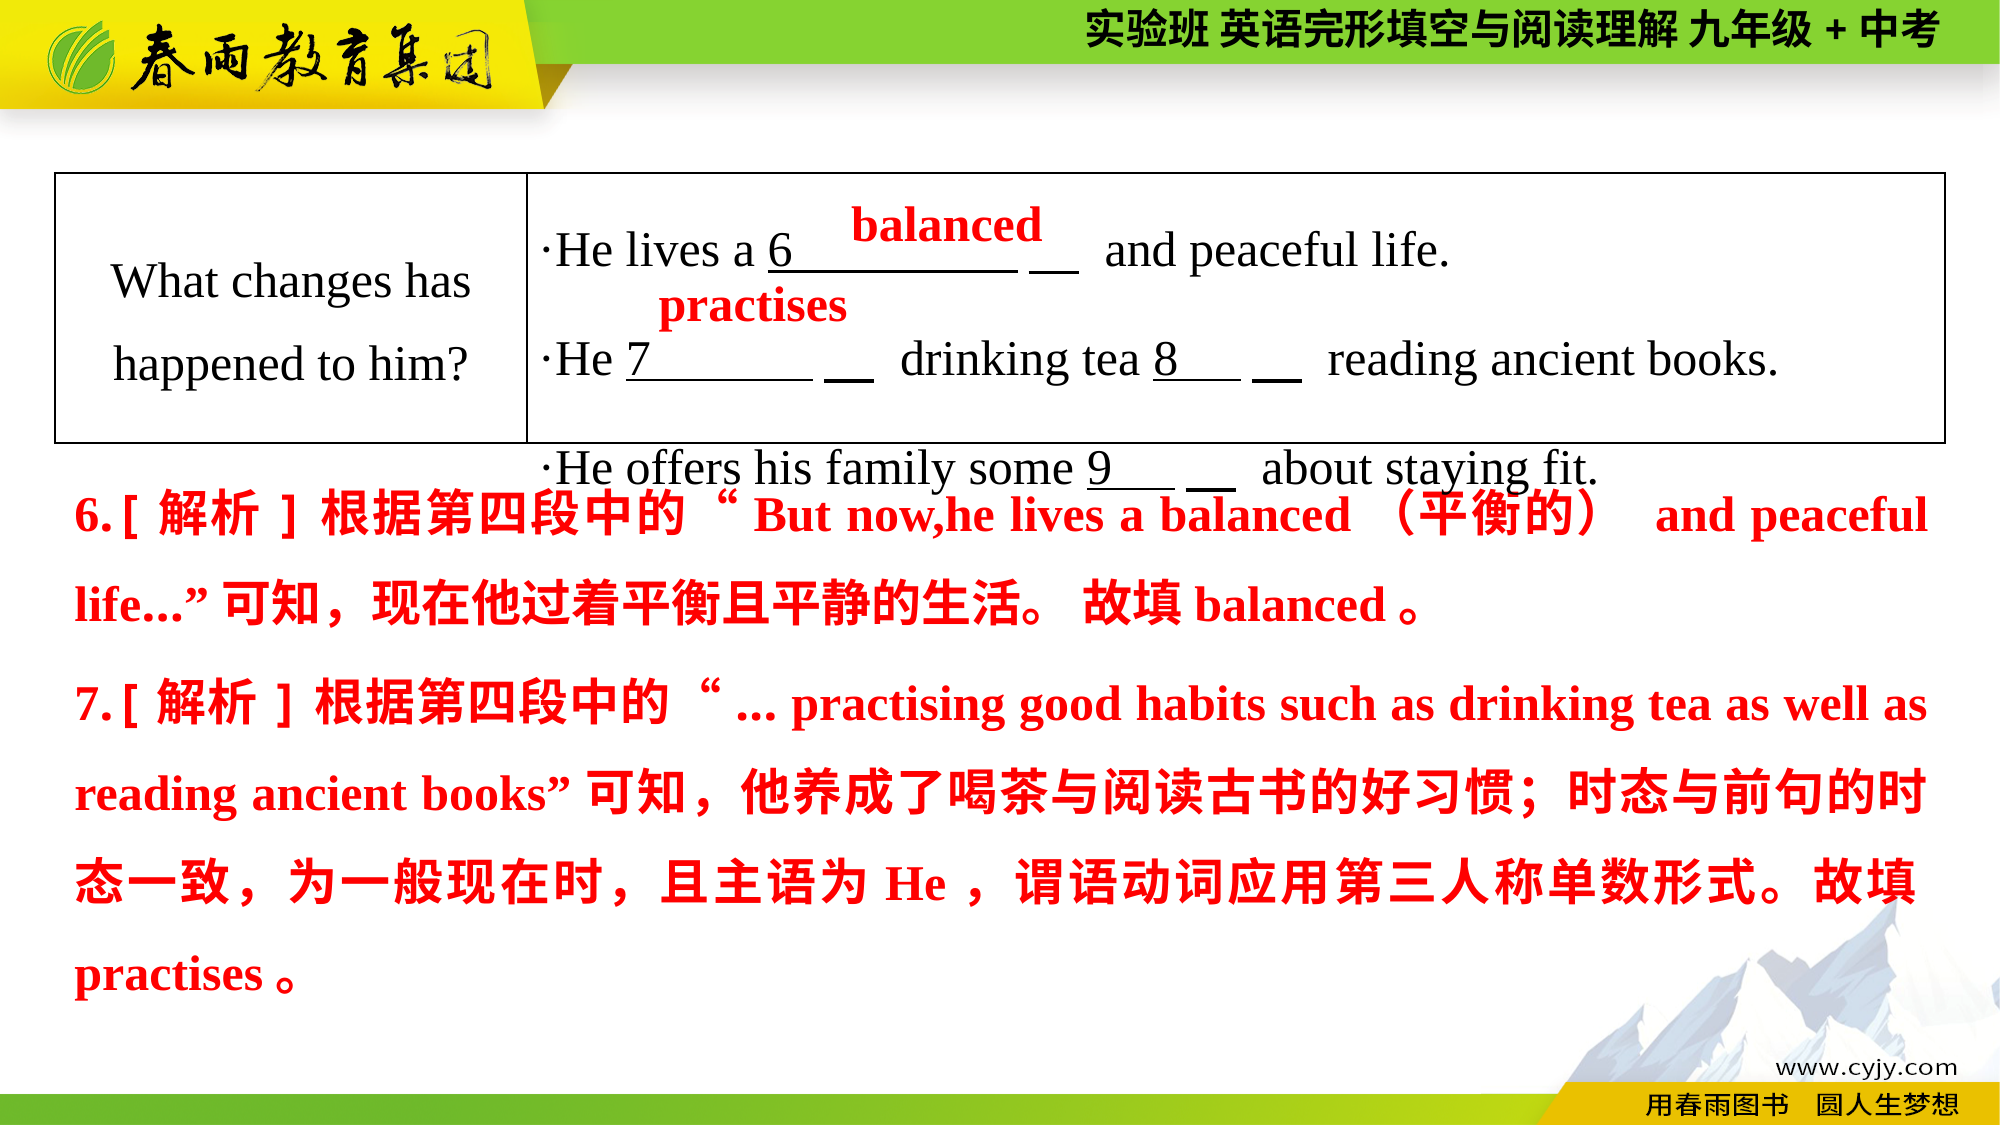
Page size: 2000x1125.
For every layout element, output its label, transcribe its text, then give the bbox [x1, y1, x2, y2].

table_header What changes has happened to him? [56, 174, 526, 442]
text_box 6.[解析]根据第四段中的“But now,he lives a balanced（平衡的） and peaceful life...”可知，现在他过着平衡且平静的生活。 故填balanced。 [59, 444, 1944, 640]
text_box 7.[解析]根据第四段中的“... practising good habits such as drinking tea as well as reading ancient books”可知，他养成了喝茶与阅读古书的好习惯；时态与前句的时态一致，为一般现在时，且主语为He，谓语动词应用第三人称单数形式。故填practises。 [59, 640, 1944, 1009]
picture [0, 0, 2000, 1125]
text_box balanced [836, 184, 1058, 260]
text_box practises [643, 263, 863, 339]
table_header ·He lives a 6 and peaceful life. ·He 7 drinking tea 8 reading ancient books. ·He offers his family some 9 about staying fit. [528, 174, 1944, 442]
